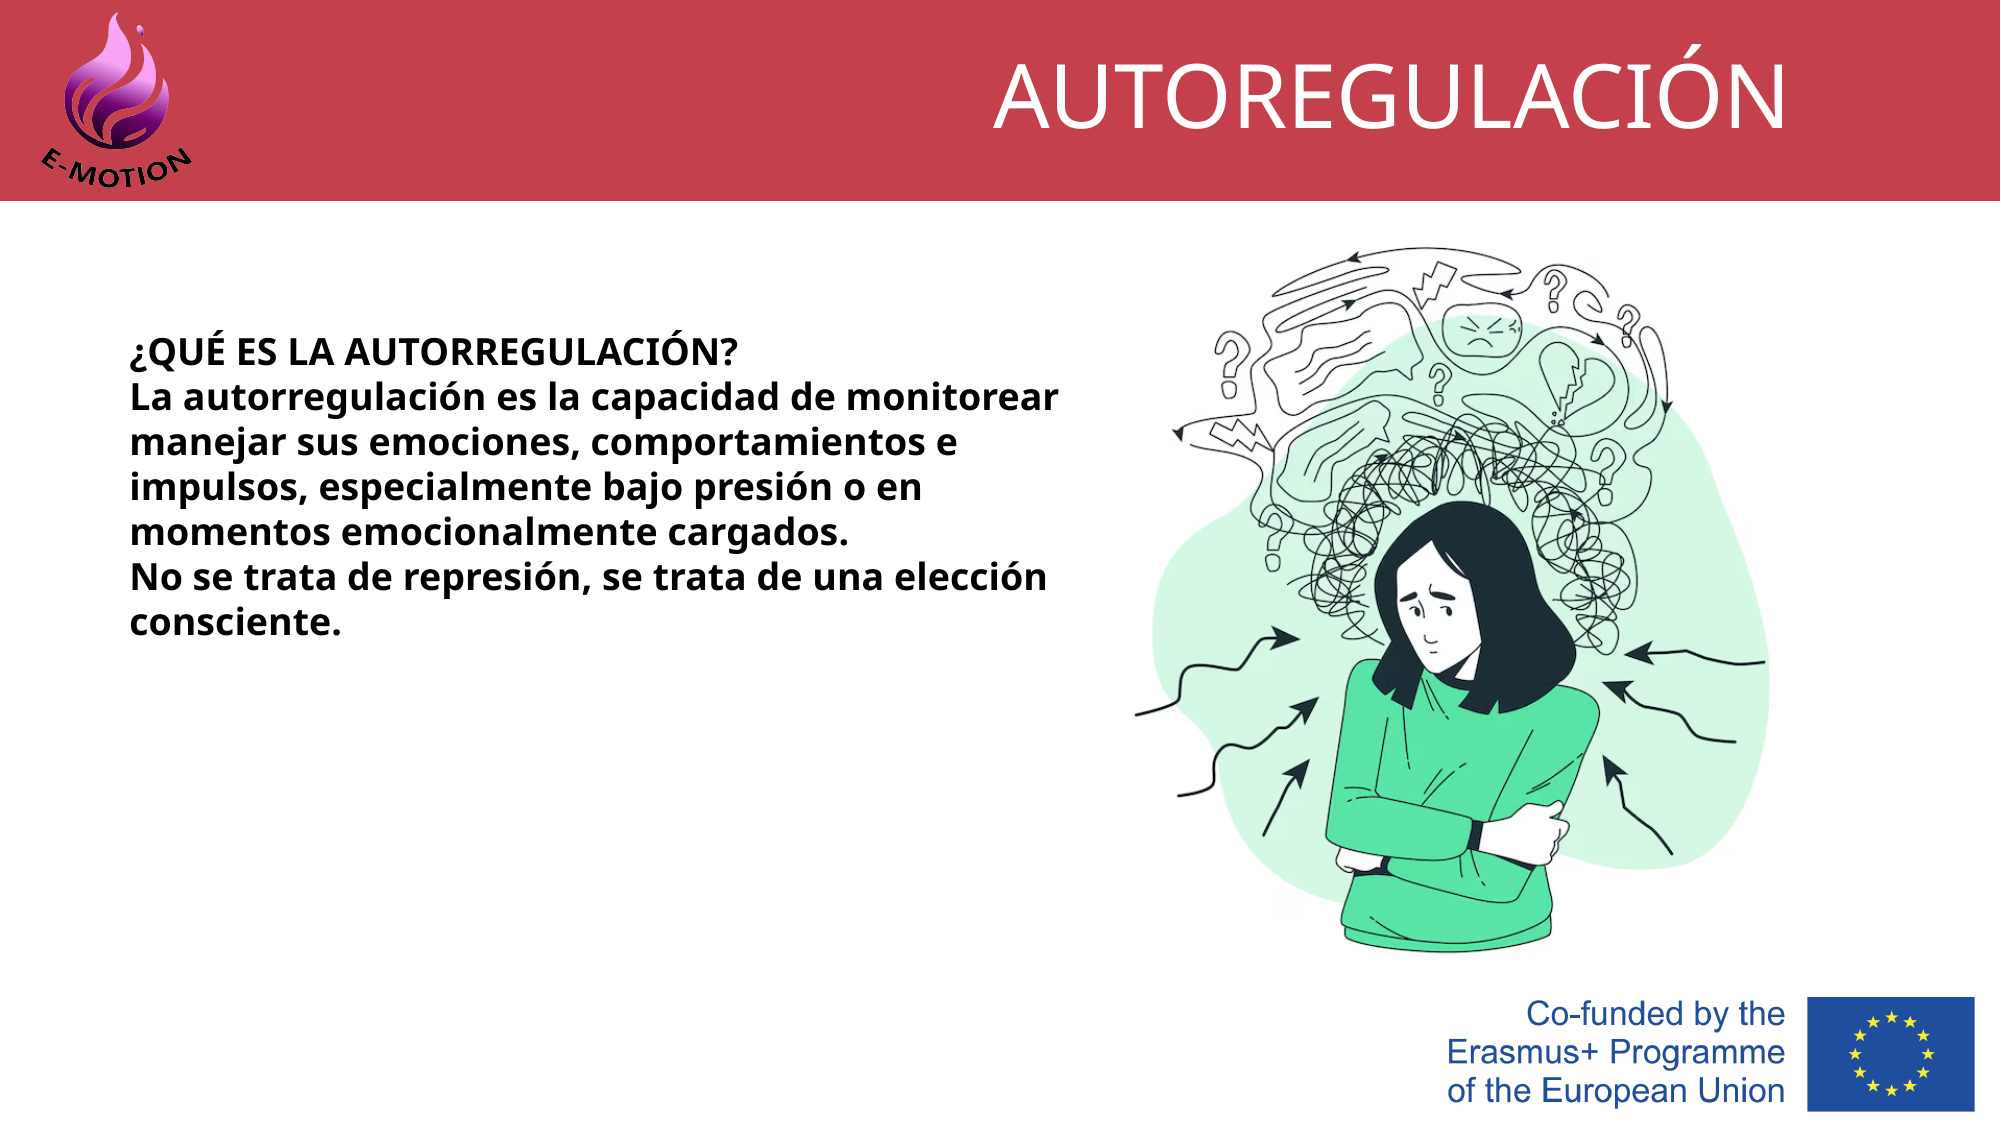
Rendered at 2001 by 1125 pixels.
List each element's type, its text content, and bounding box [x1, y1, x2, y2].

text_box ¿QUÉ ES LA AUTORREGULACIÓN? La autorregulación es la capacidad de monitorear y manejar sus emociones, comportamientos e impulsos, especialmente bajo presión o en momentos emocionalmente cargados. No se trata de represión, se trata de una elección consciente. [114, 320, 1068, 650]
picture [0, 0, 253, 247]
picture [1068, 222, 1840, 994]
text_box AUTOREGULACIÓN [548, 31, 1807, 307]
